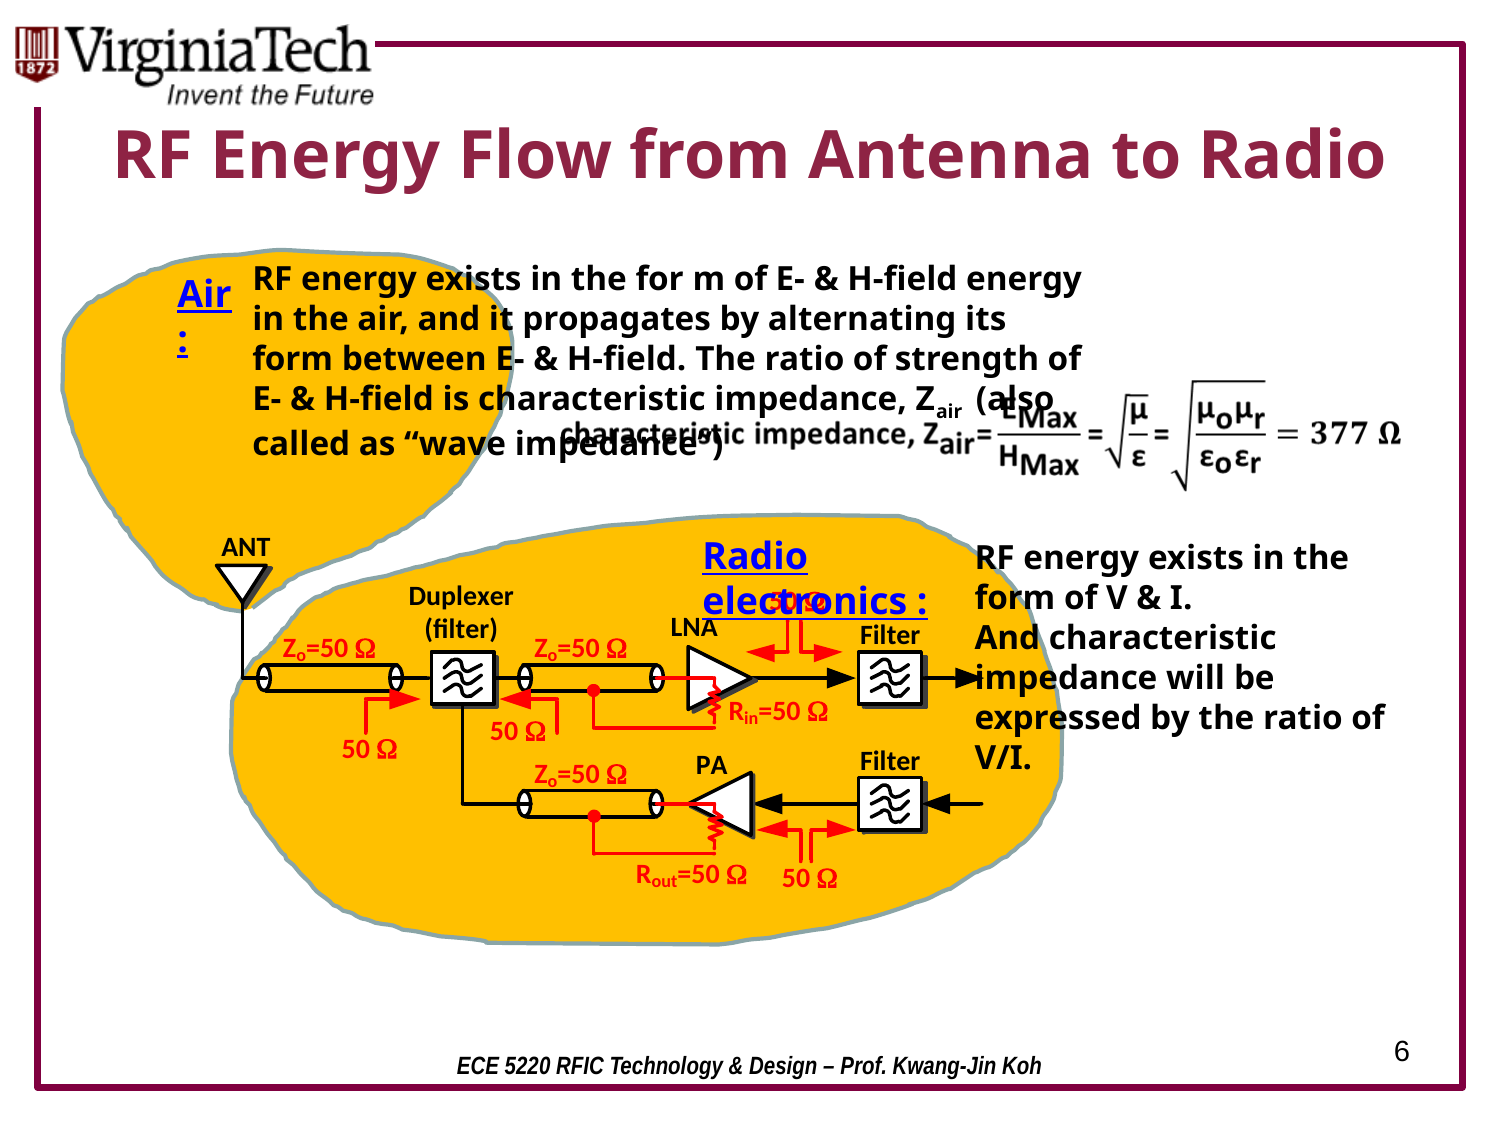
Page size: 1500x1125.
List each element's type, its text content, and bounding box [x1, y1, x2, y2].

text_box [60, 265, 472, 603]
title RF Energy Flow from Antenna to Radio [75, 104, 1425, 213]
slide_number 6 [1074, 1024, 1425, 1103]
text_box [335, 908, 908, 947]
text_box [537, 365, 1425, 500]
text_box RF energy exists in the for m of E- & H-field energy in the air, and it propagates by alternating its form between E- & H-field. The ratio of strength of E- & H-field is characteristic impedance, Zair (also called as “wave impedance”) [237, 249, 1100, 470]
text_box RF energy exists in the form of V & I. And characteristic impedance will be expressed by the ratio of V/I. [990, 529, 1438, 784]
text_box [642, 512, 923, 521]
text_box [991, 784, 1062, 869]
text_box Air : [162, 262, 237, 368]
text_box [169, 252, 237, 262]
picture [15, 24, 375, 107]
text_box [210, 523, 988, 901]
